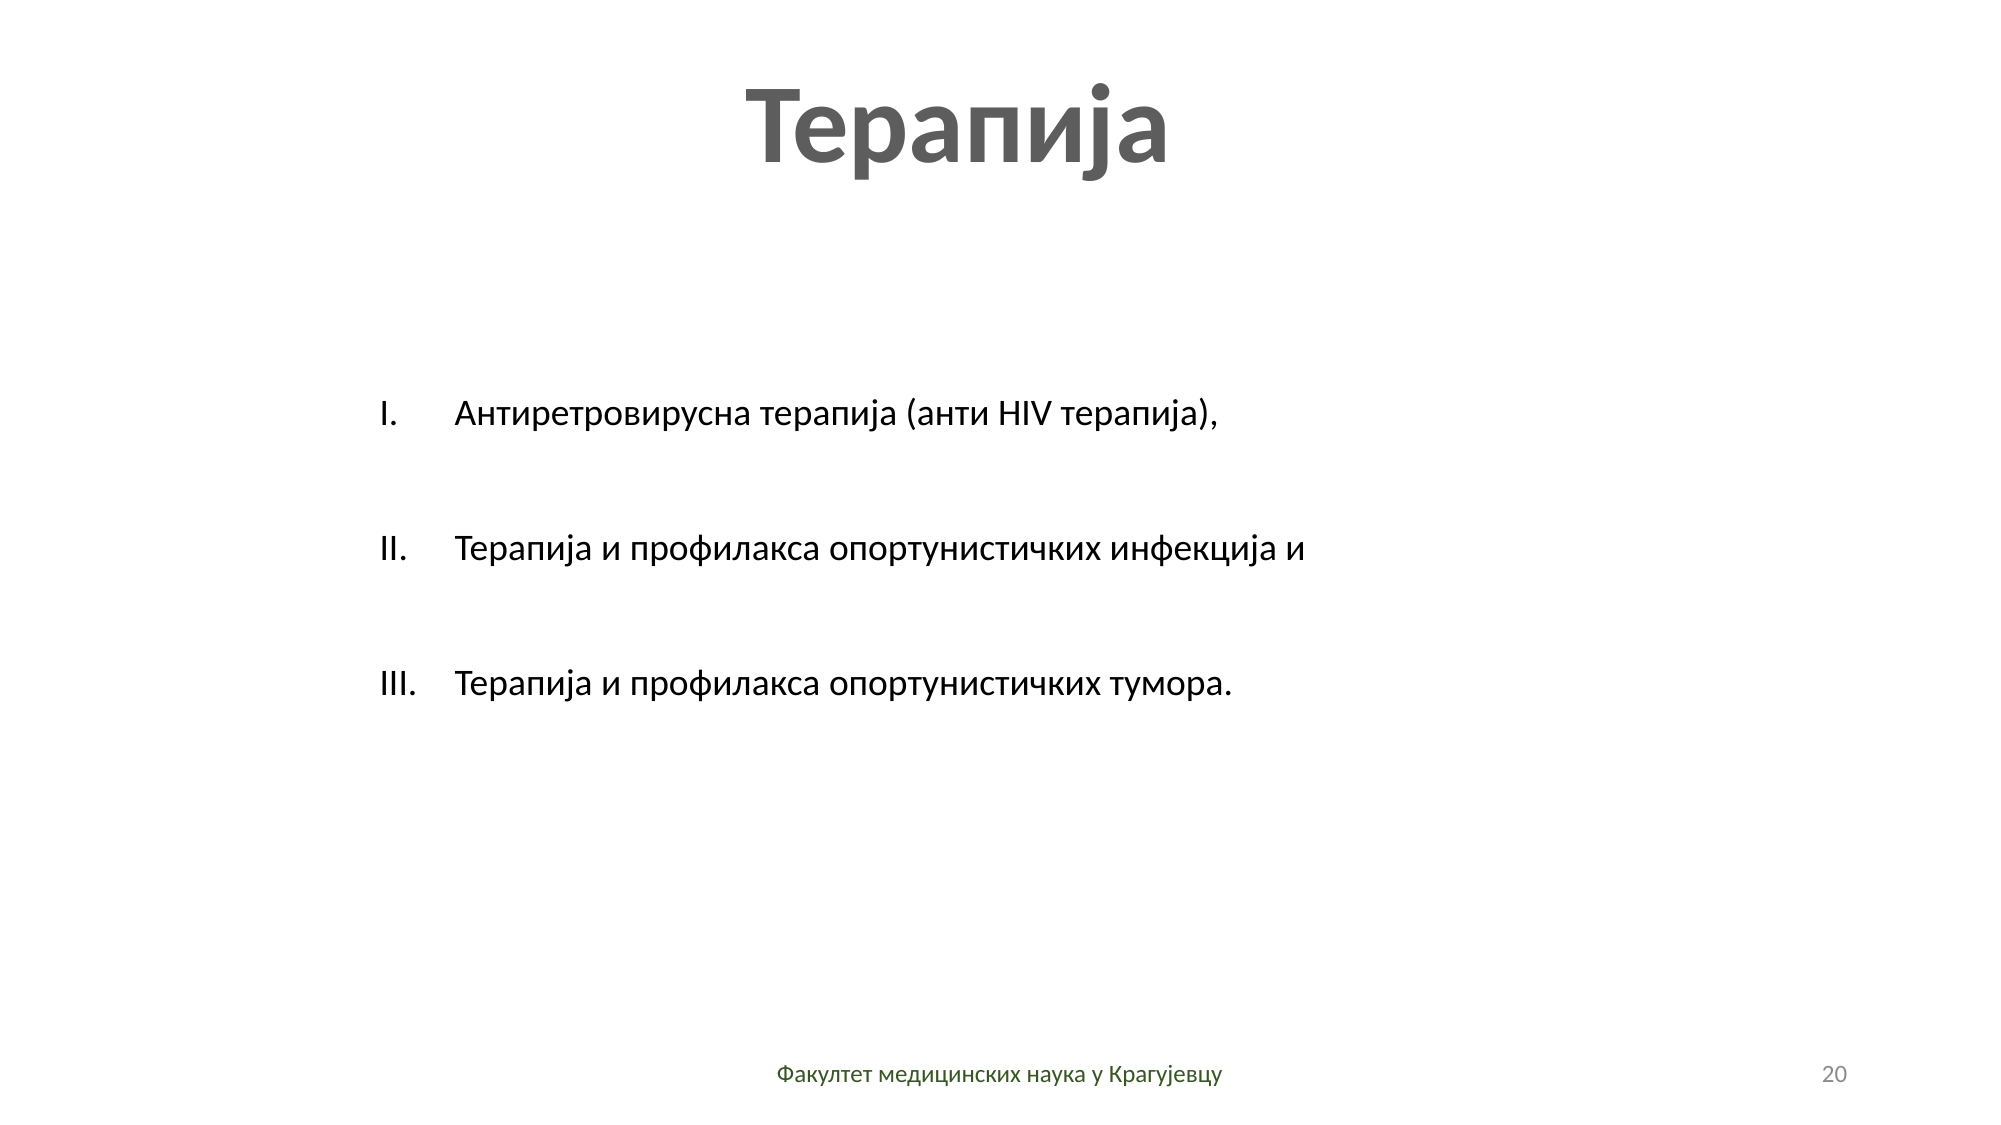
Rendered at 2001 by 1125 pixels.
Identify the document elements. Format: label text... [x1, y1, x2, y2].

text_box Антиретровирусна терапија (анти HIV терапија), Терапија и профилакса опортунистичких инфекција и Терапија и профилакса опортунистичких тумора. [364, 290, 1322, 756]
footer Факултет медицинских наука у Крагујевцу [662, 1042, 1338, 1103]
text_box Терапија [730, 42, 1187, 193]
slide_number 20 [1412, 1042, 1863, 1103]
